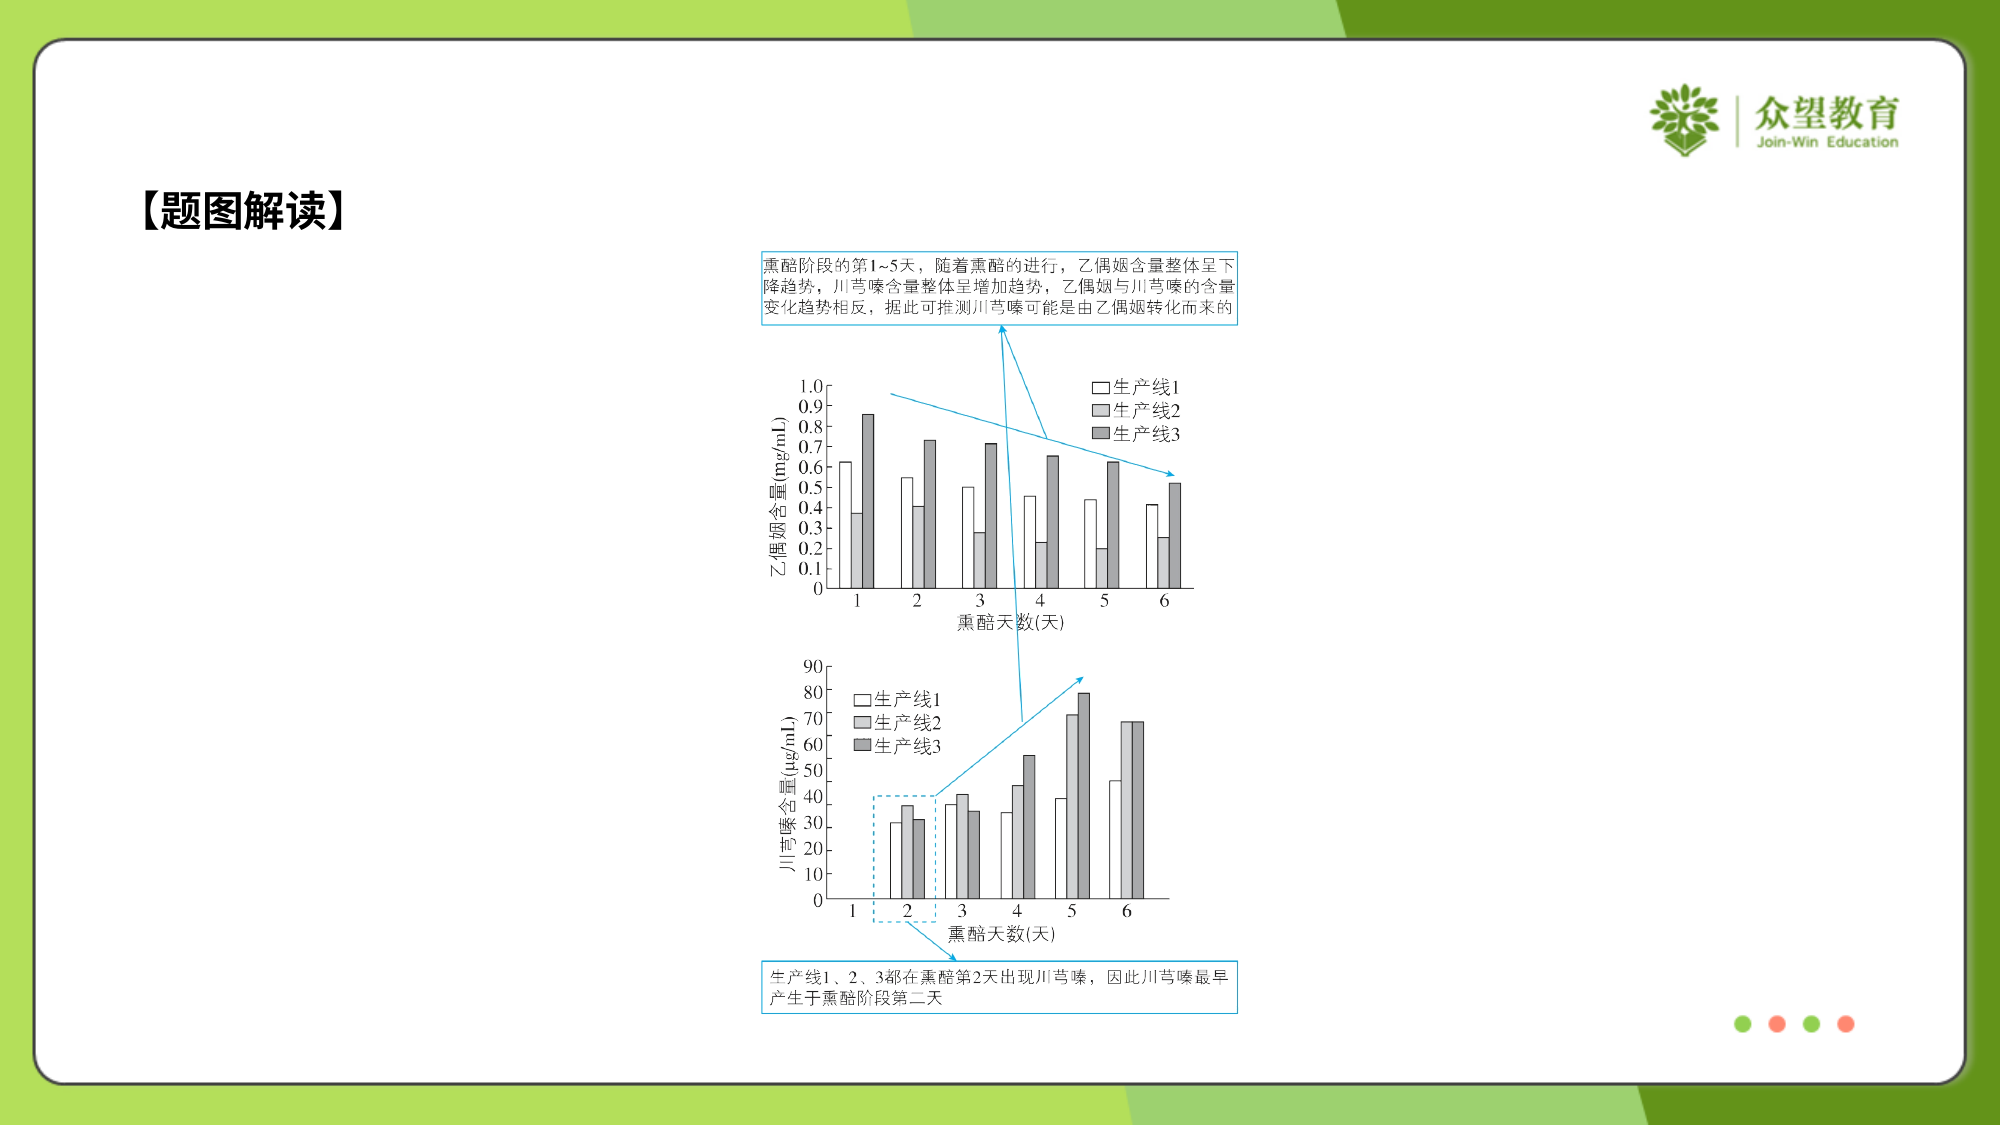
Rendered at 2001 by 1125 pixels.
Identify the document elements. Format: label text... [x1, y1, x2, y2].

text_box 【题图解读】 [118, 159, 1883, 227]
picture [0, 0, 2000, 1125]
